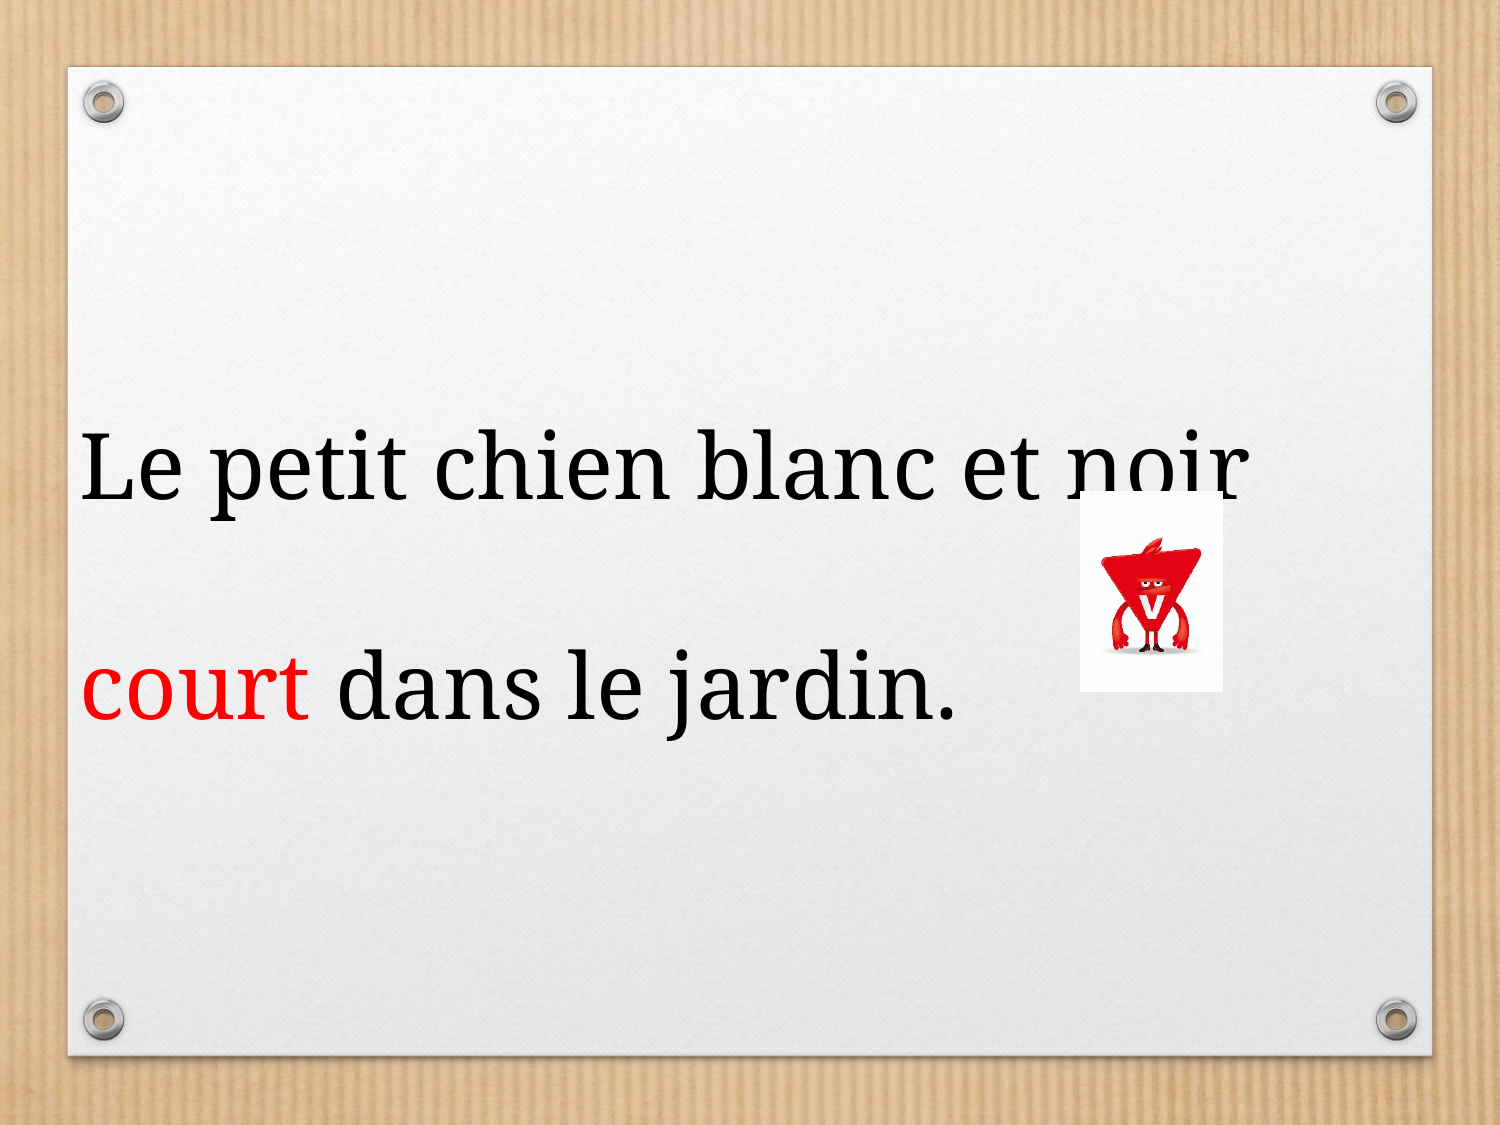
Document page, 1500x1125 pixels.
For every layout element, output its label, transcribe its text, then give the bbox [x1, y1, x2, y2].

picture [0, 0, 1500, 1125]
text_box Le petit chien blanc et noir court dans le jardin. [64, 290, 1436, 746]
